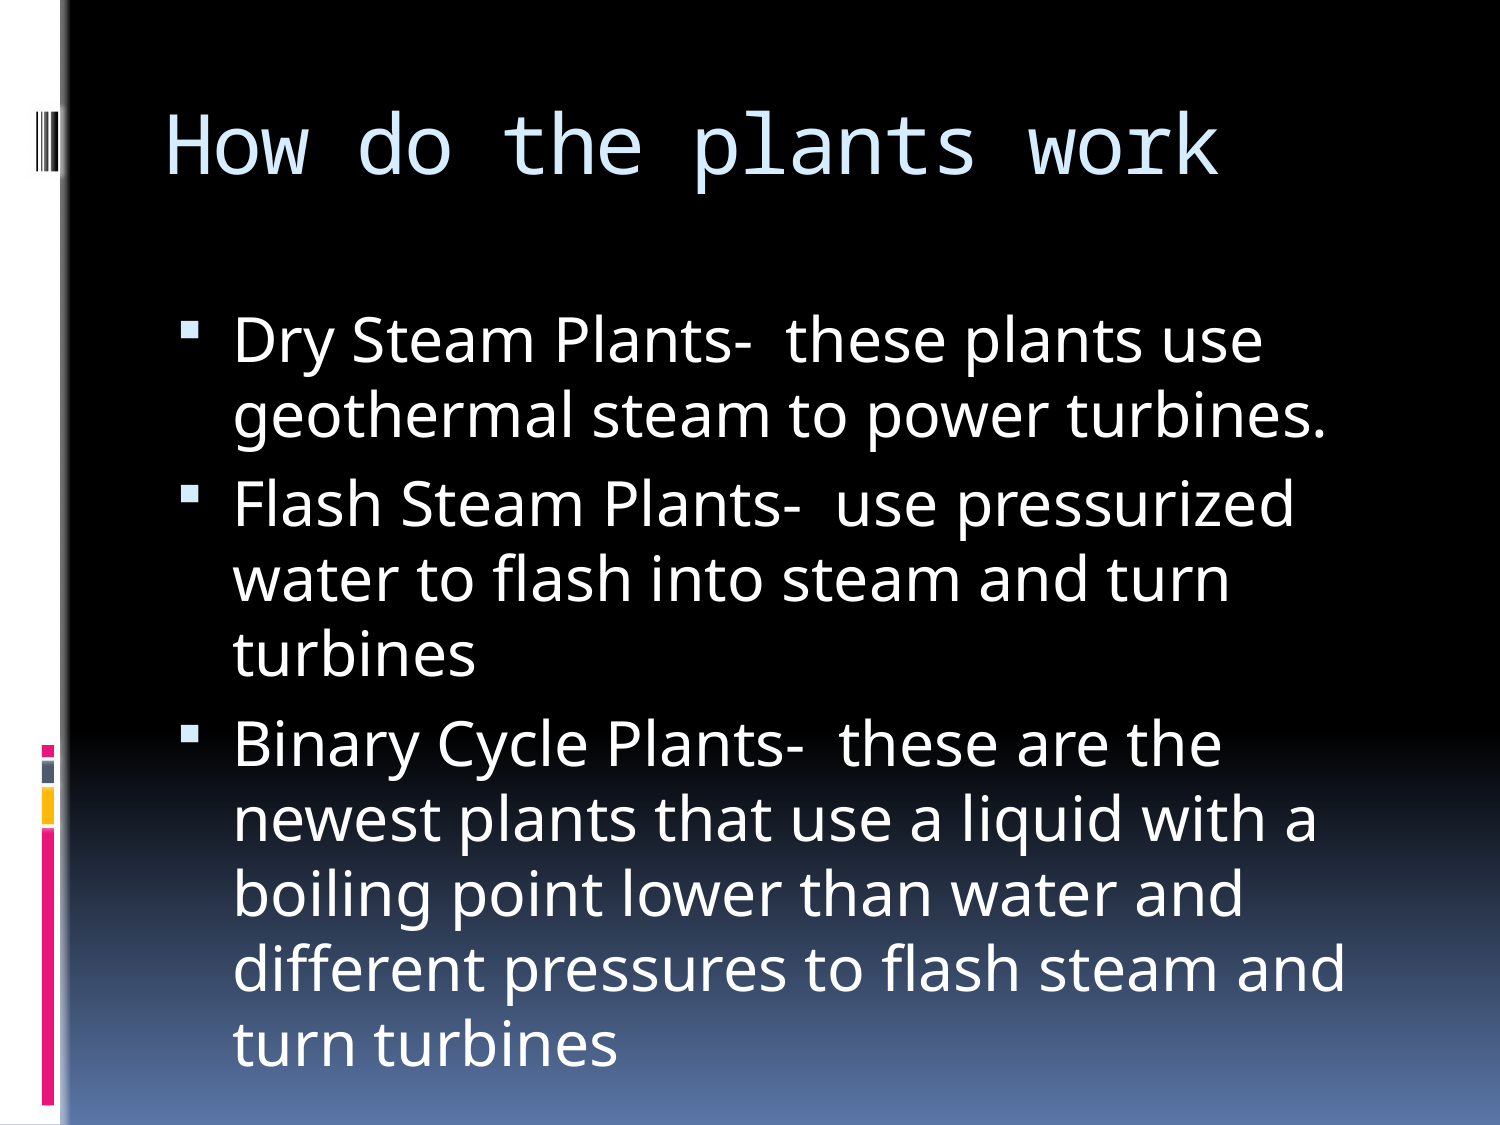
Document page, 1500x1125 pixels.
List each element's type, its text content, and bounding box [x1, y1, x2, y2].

title How do the plants work [150, 83, 1425, 234]
list Dry Steam Plants- these plants use geothermal steam to power turbines. Flash Steam Plants- use pressurized water to flash into steam and turn turbines Binary Cycle Plants- these are the newest plants that use a liquid with a boiling point lower than water and different pressures to flash steam and turn turbines [150, 292, 1425, 1043]
